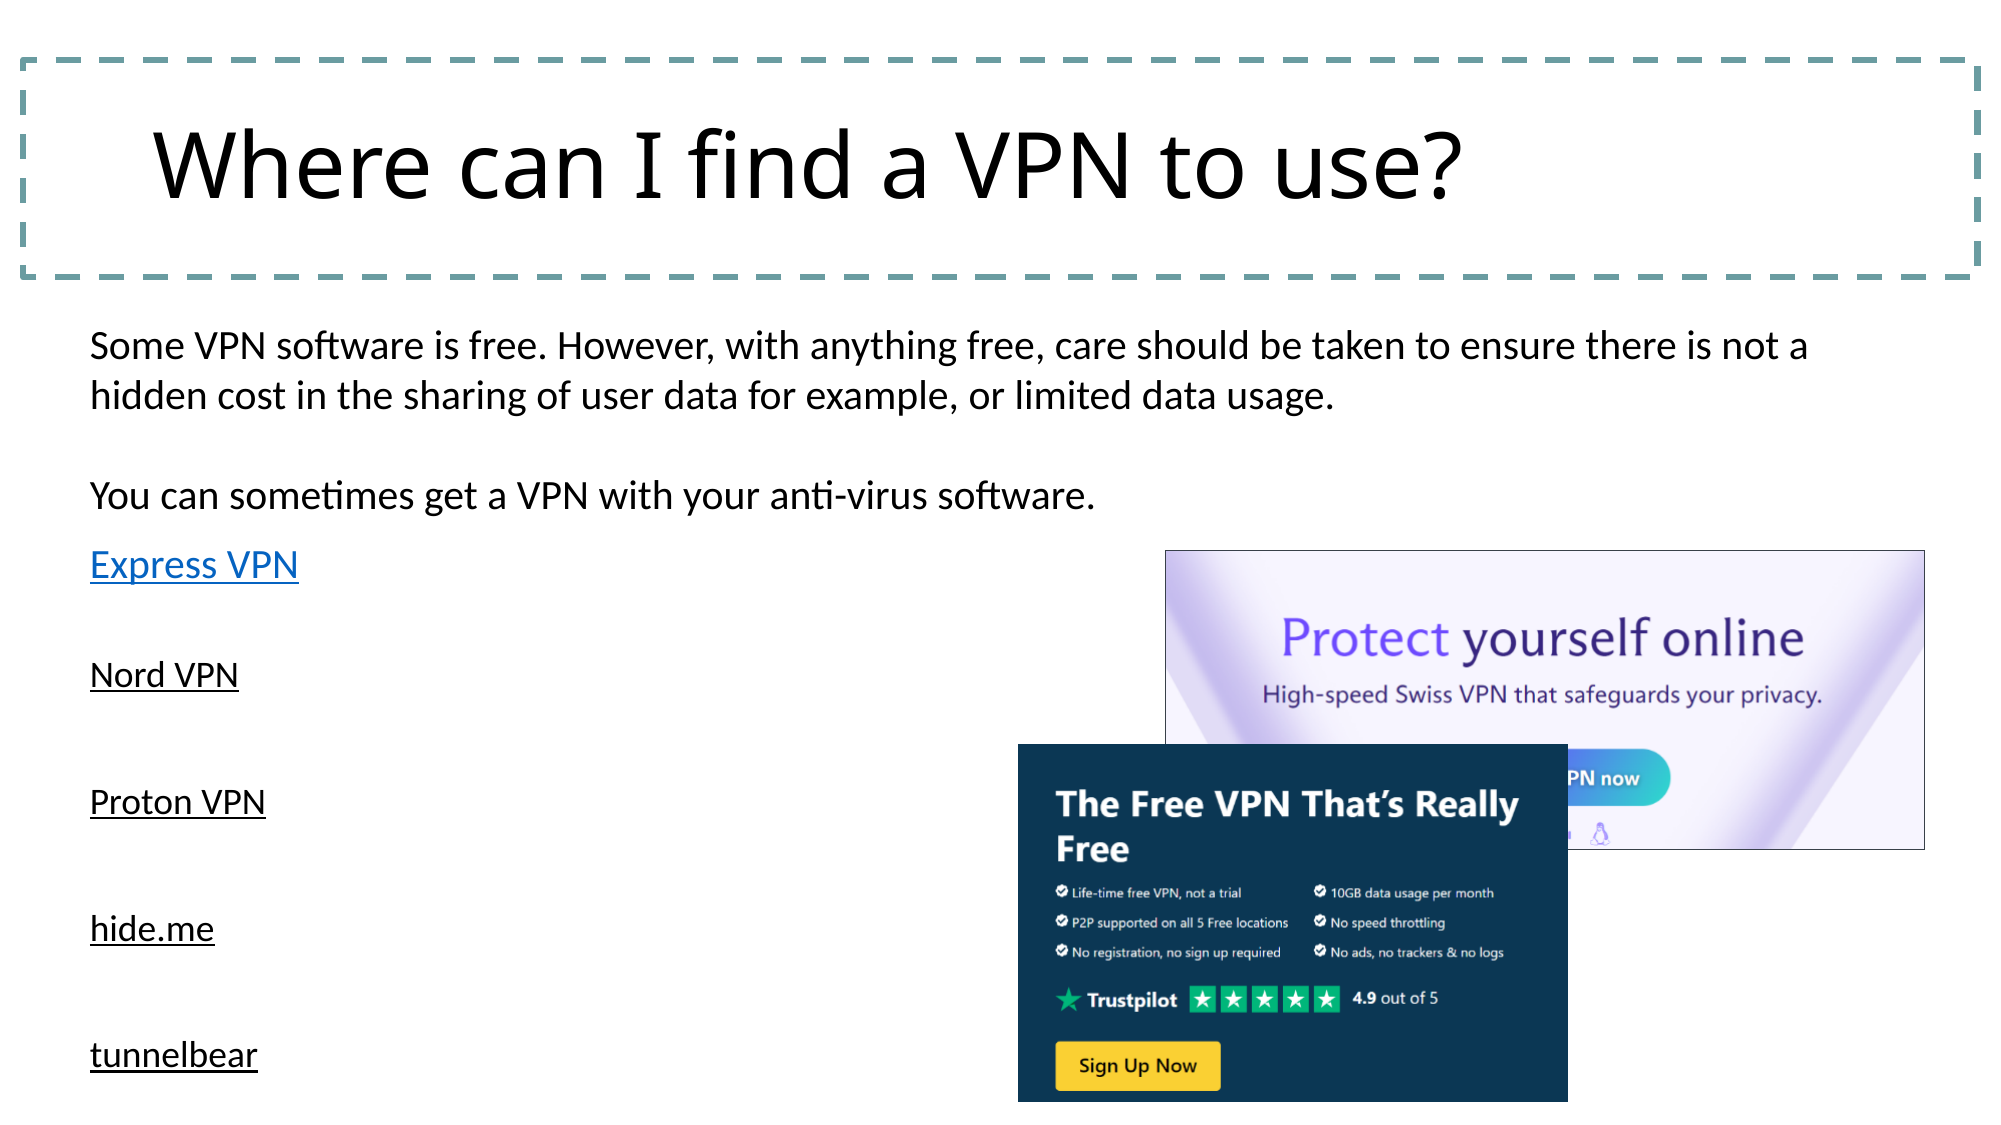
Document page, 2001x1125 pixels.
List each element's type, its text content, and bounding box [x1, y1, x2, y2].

picture [1018, 550, 1925, 1103]
text_box tunnelbear [75, 1022, 565, 1083]
text_box Express VPN [75, 529, 699, 595]
title Where can I find a VPN to use? [137, 59, 1863, 278]
text_box Proton VPN [75, 769, 565, 830]
text_box Some VPN software is free. However, with anything free, care should be taken to ensure there is not a hidden cost in the sharing of user data for example, or limited data usage. You can sometimes get a VPN with your anti-virus software. [74, 310, 1949, 526]
text_box hide.me [75, 896, 565, 956]
text_box Nord VPN [75, 642, 414, 703]
